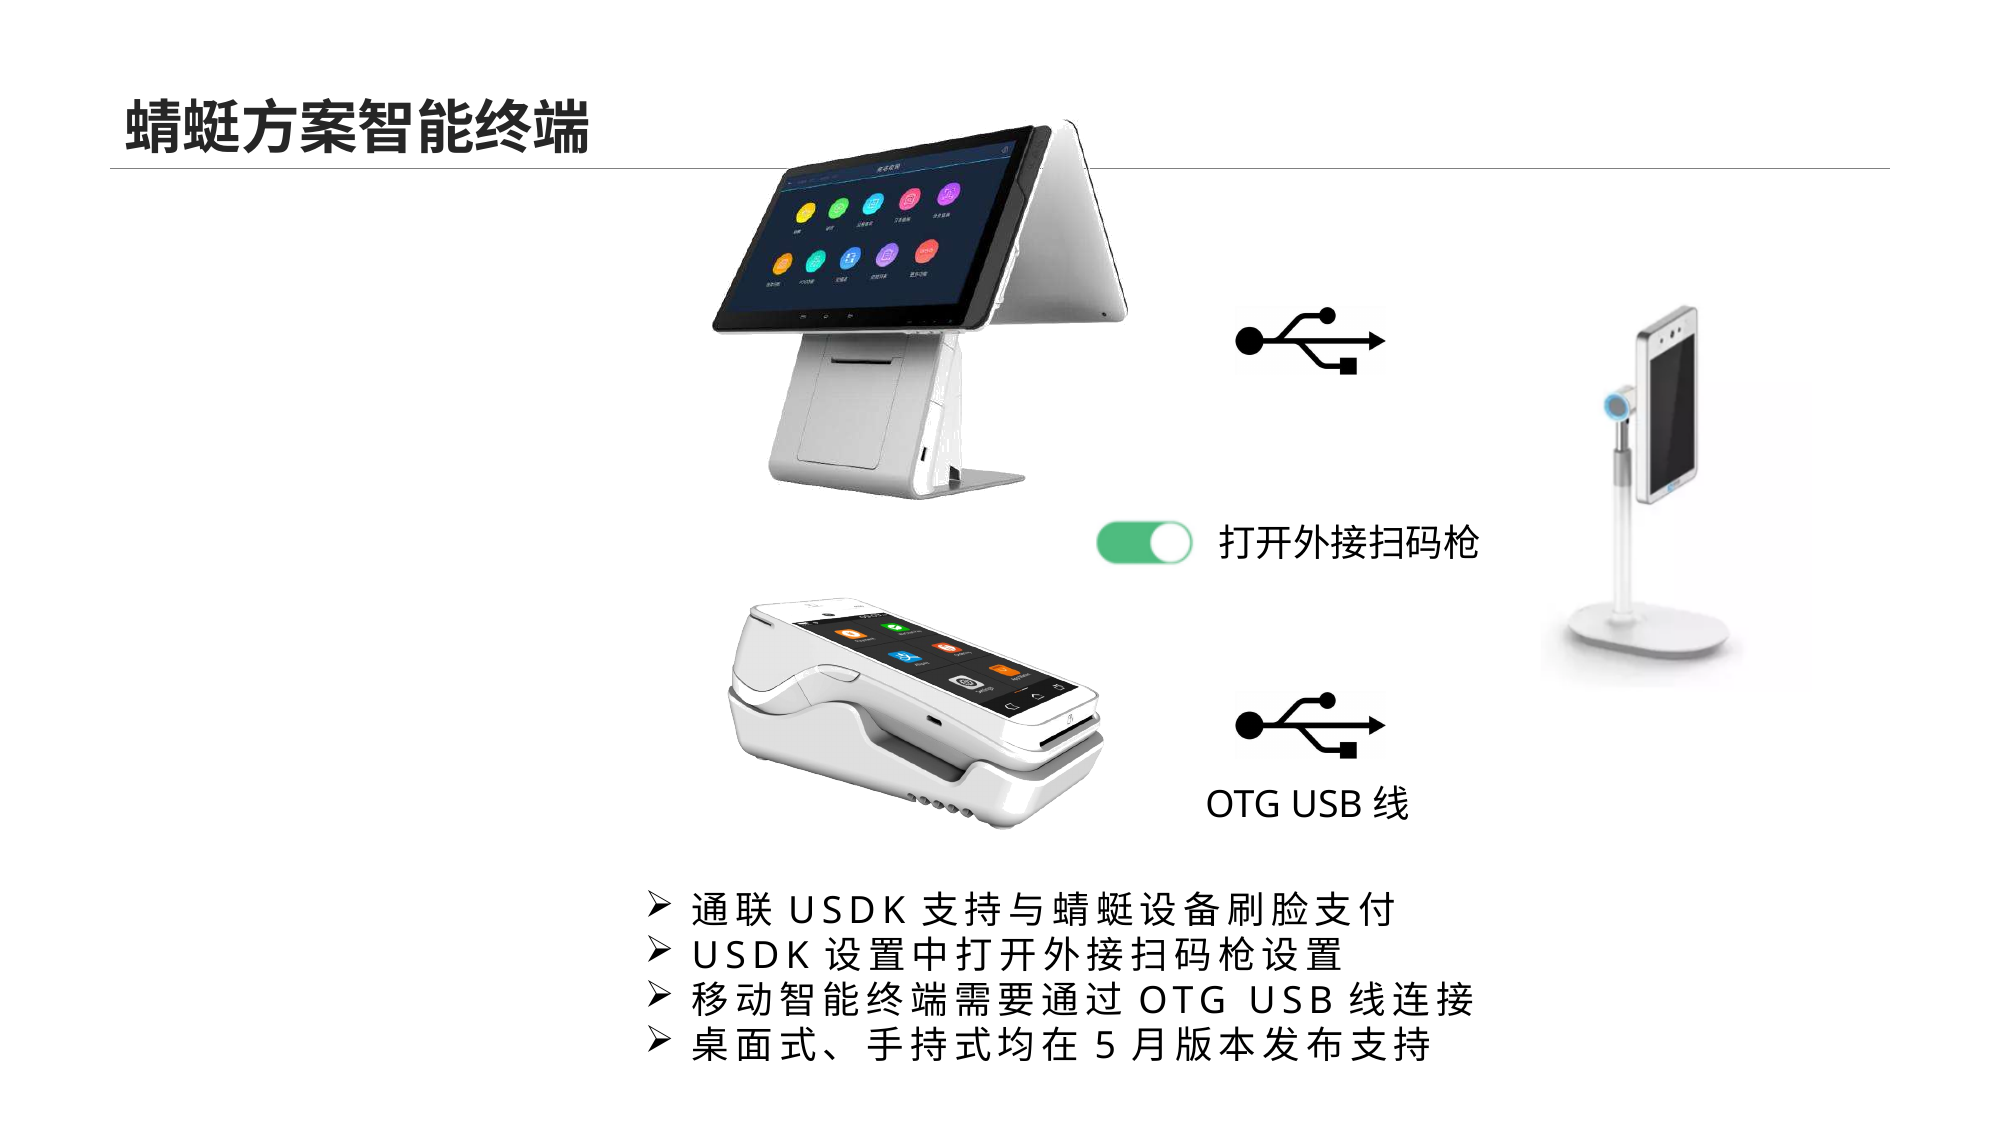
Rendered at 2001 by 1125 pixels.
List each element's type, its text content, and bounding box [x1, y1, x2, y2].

picture [640, 518, 1198, 897]
text_box 通联USDK支持与蜻蜓设备刷脸支付 USDK设置中打开外接扫码枪设置 移动智能终端需要通过OTG USB线连接 桌面式、手持式均在5月版本发布支持 [630, 879, 1751, 1074]
picture [1493, 286, 1812, 692]
picture [712, 119, 1128, 500]
picture [1235, 691, 1386, 759]
text_box 蜻蜓方案智能终端 [109, 0, 1890, 169]
text_box OTG USB线 [1191, 772, 1489, 833]
picture [1235, 306, 1386, 375]
text_box 打开外接扫码枪 [1203, 511, 1493, 572]
